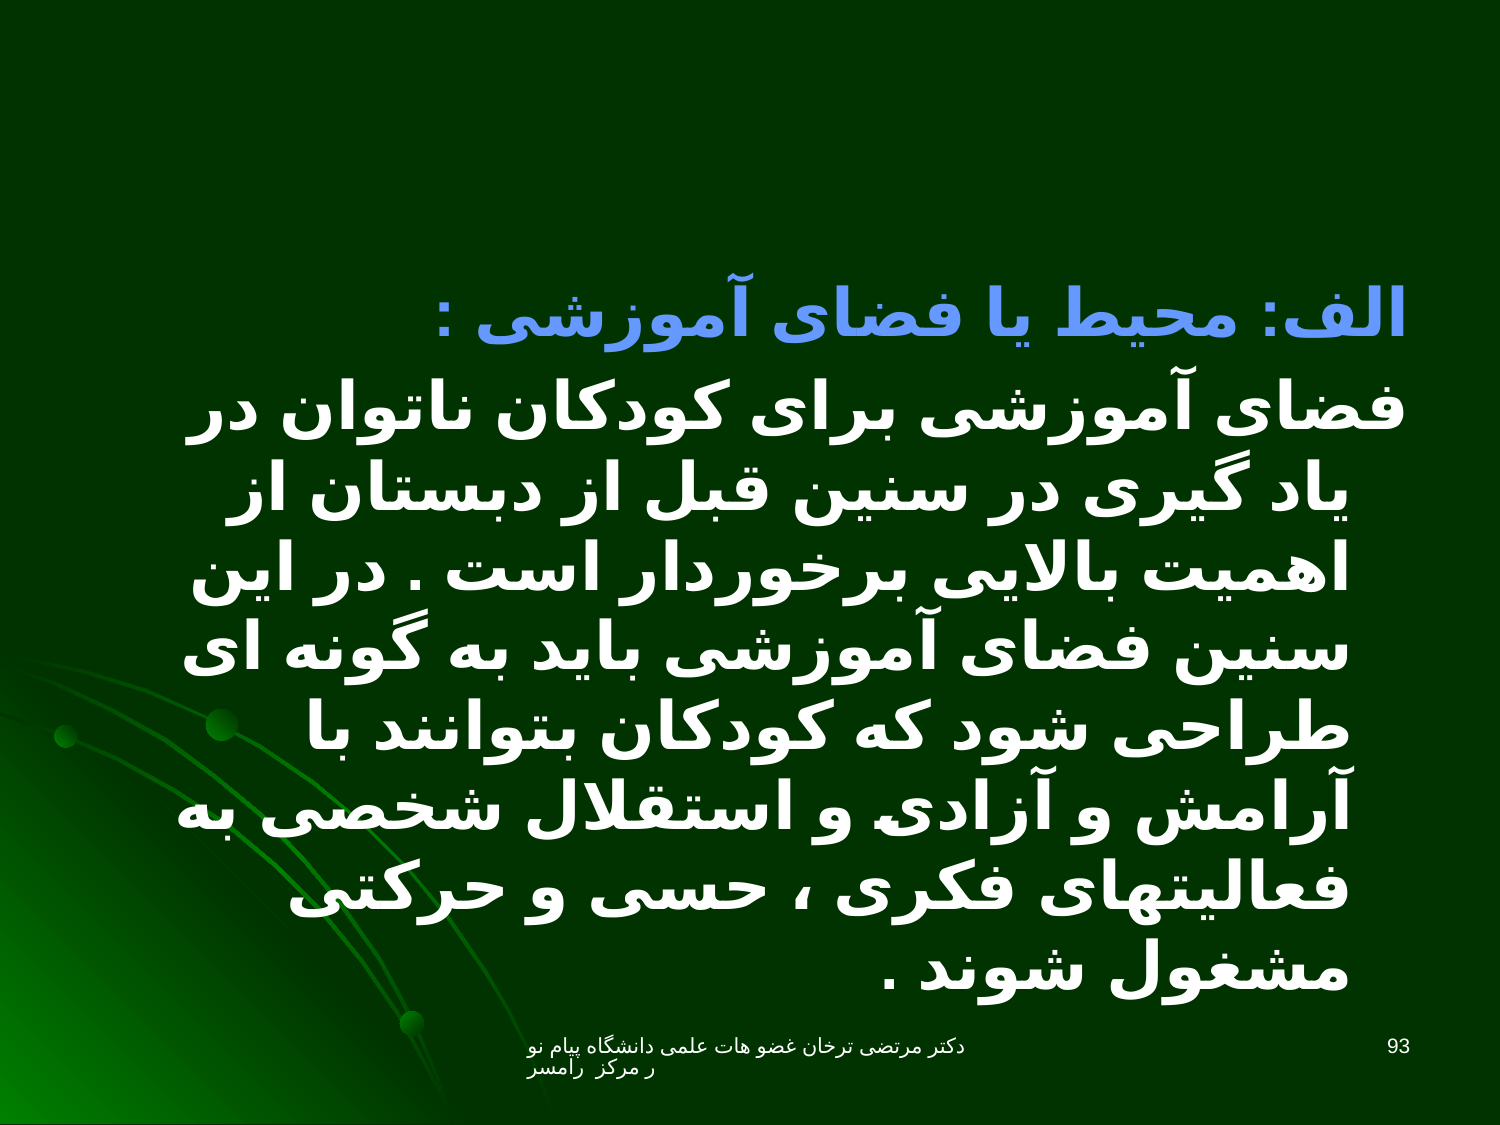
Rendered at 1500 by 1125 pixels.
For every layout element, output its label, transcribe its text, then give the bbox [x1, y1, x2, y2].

footer دکتر مرتضی ترخان غضو هات علمی دانشگاه پیام نور مرکز رامسر [512, 1024, 988, 1101]
list الف: محیط یا فضای آموزشی : فضای آموزشی برای کودکان ناتوان در یاد گیری در سنین قبل از دبستان از اهمیت بالایی برخوردار است . در این سنین فضای آموزشی باید به گونه ای طراحی شود که کودکان بتوانند با آرامش و آزادی و استقلال شخصی به فعالیتهای فکری ، حسی و حرکتی مشغول شوند . ادامه [74, 262, 1426, 1006]
slide_number 93 [1074, 1024, 1426, 1101]
